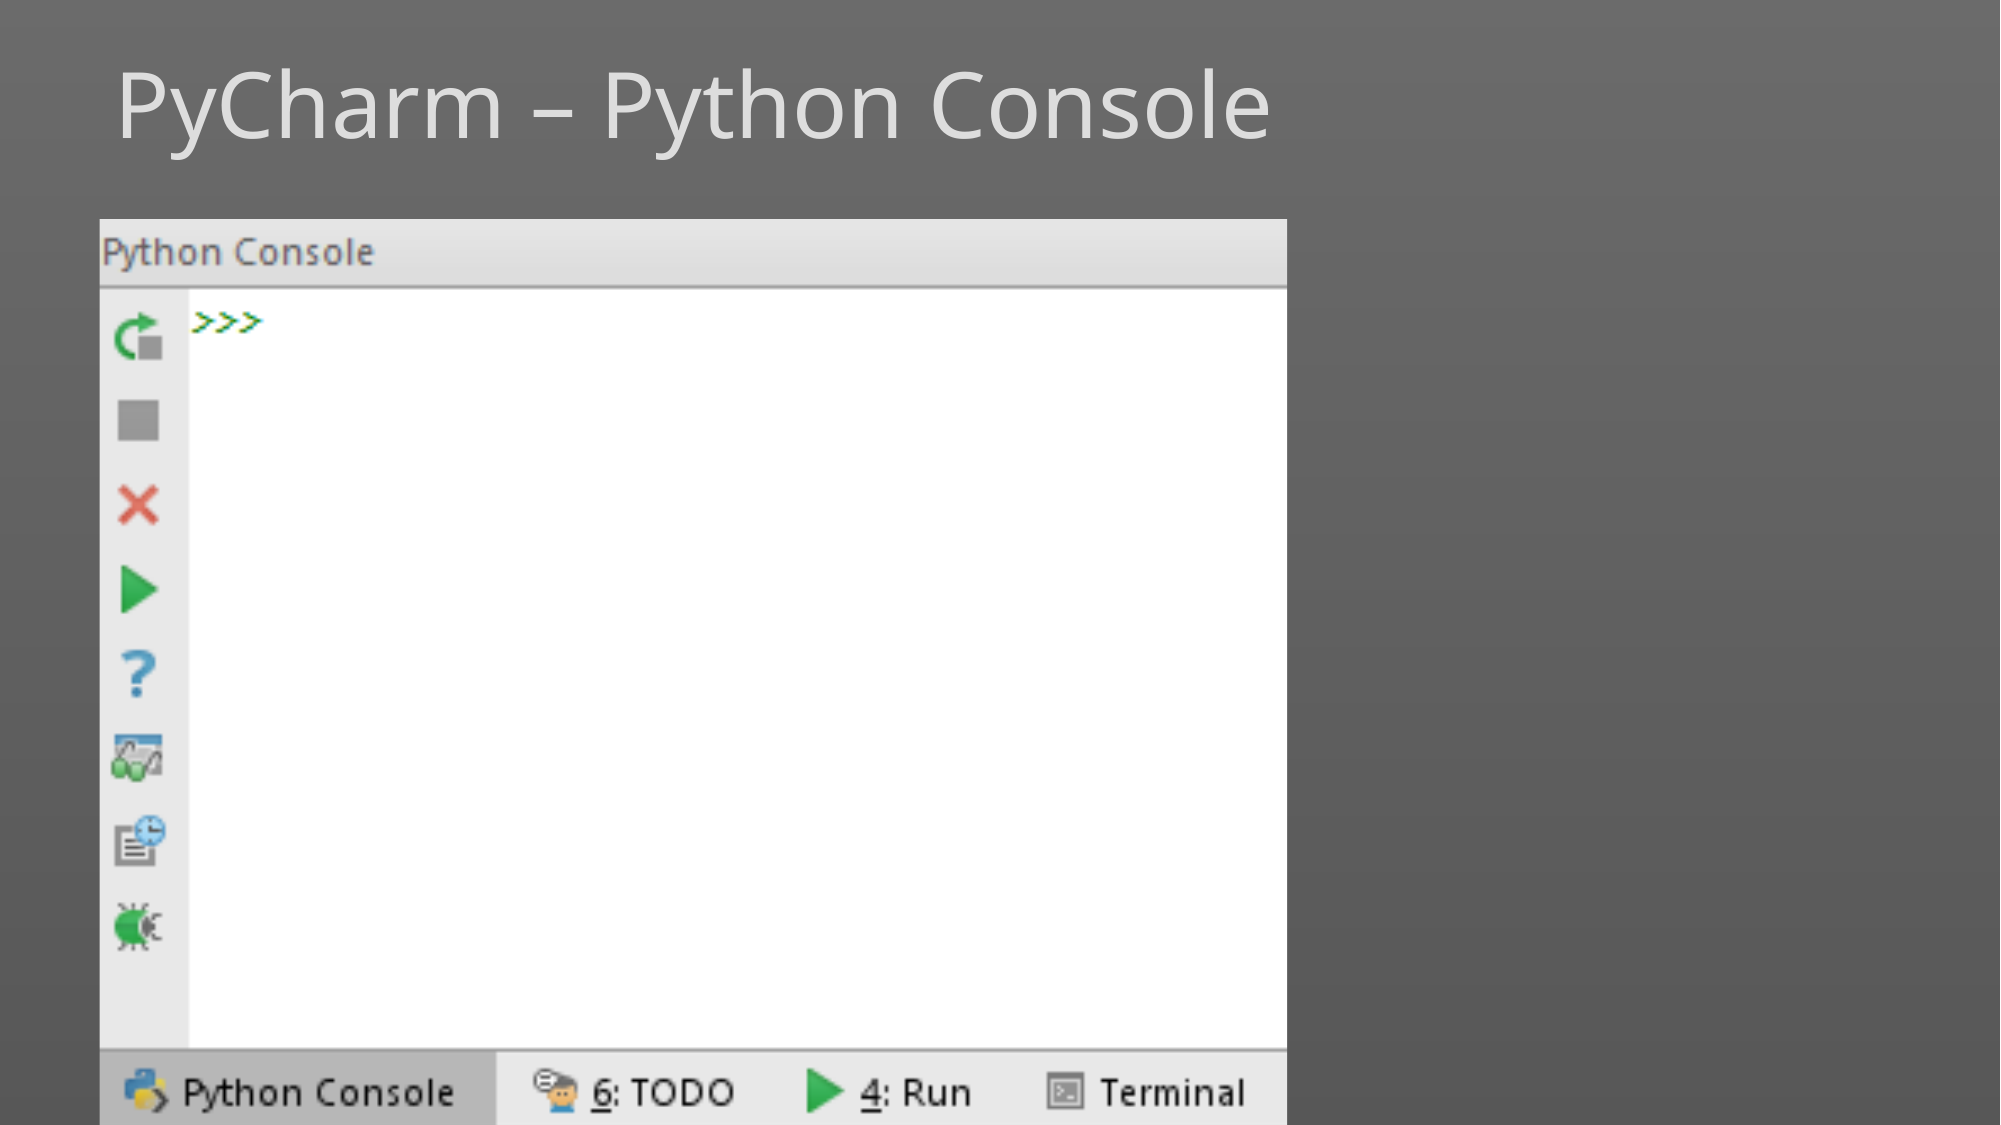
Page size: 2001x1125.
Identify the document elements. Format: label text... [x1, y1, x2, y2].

title PyCharm – Python Console [99, 0, 1825, 218]
picture [99, 219, 1288, 1125]
